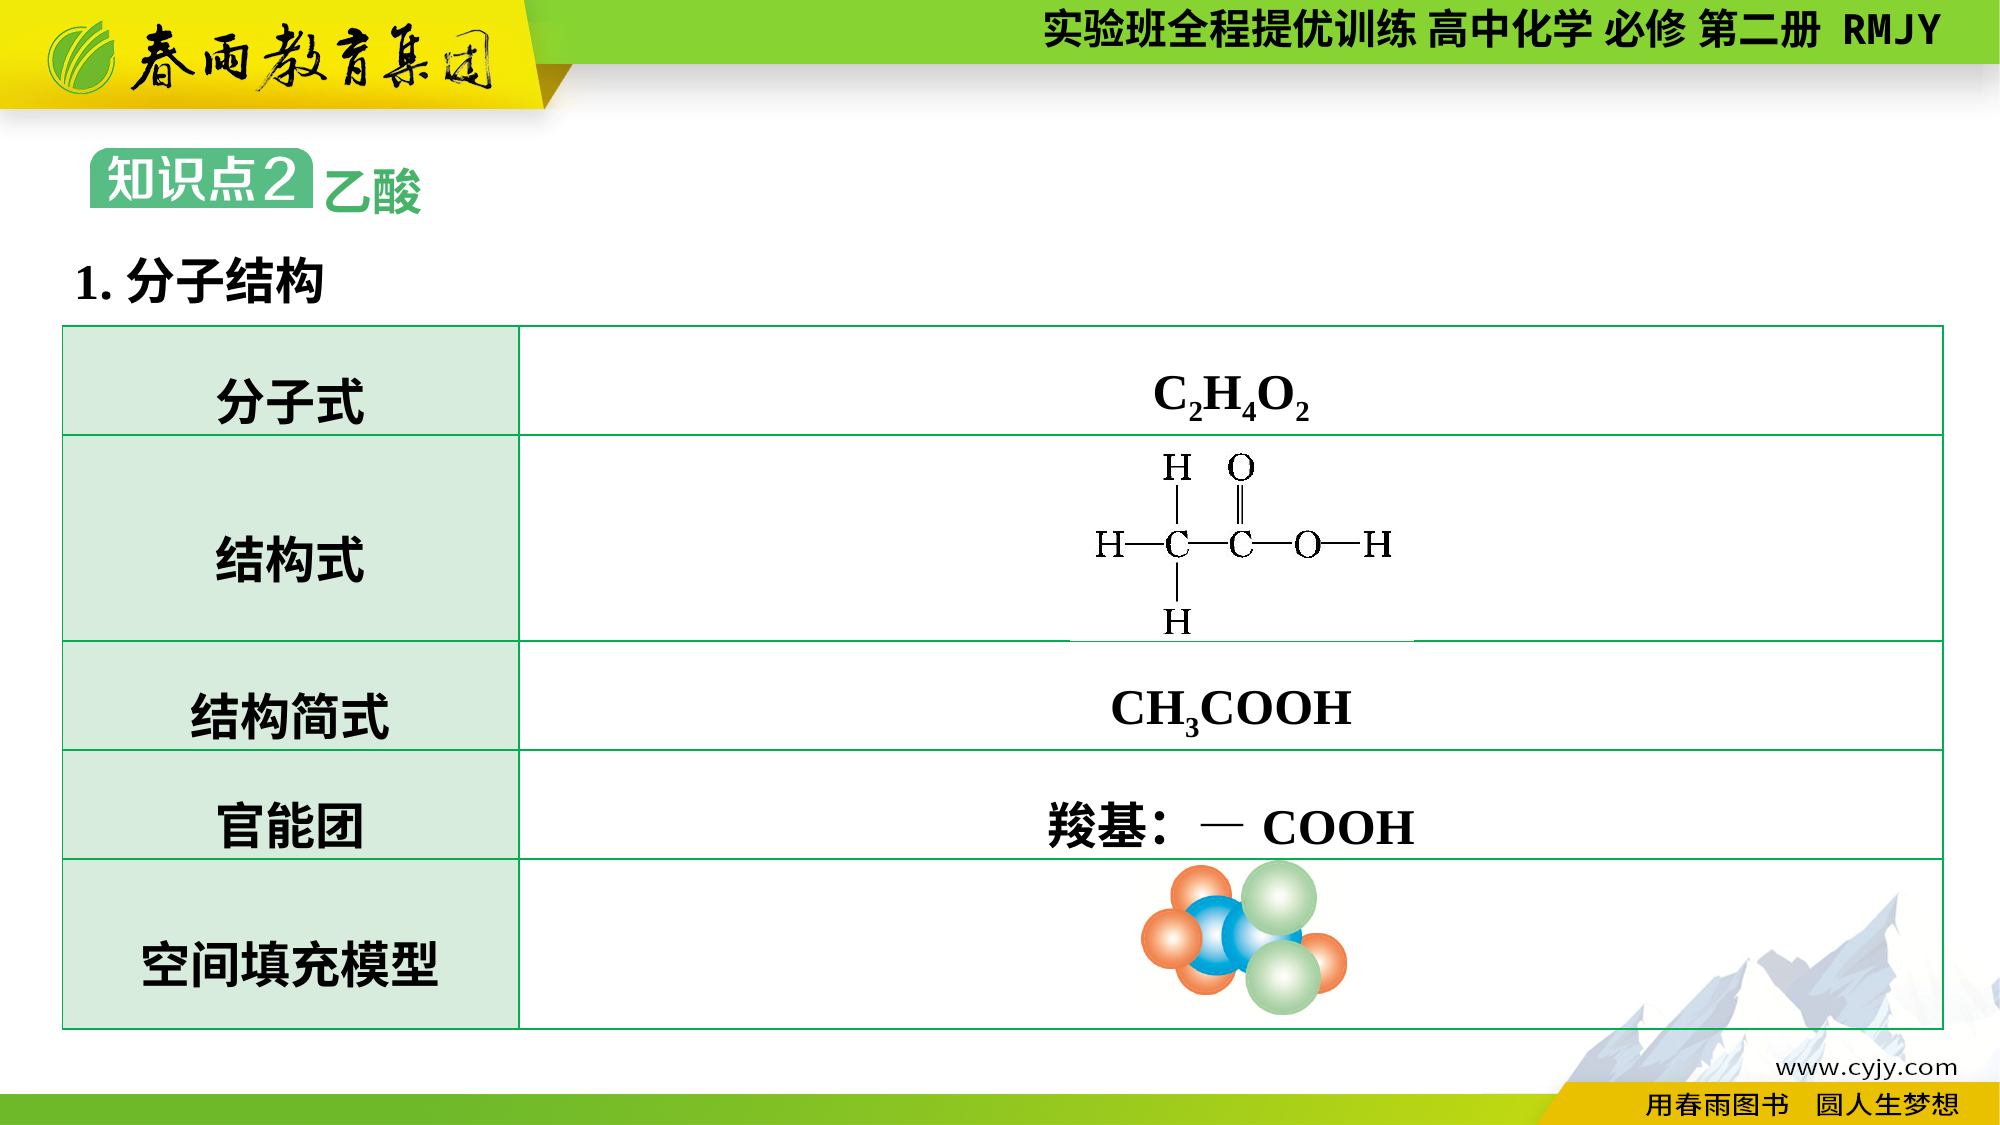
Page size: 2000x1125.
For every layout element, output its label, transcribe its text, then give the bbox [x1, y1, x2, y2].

list 乙酸 1.分子结构 [59, 122, 1944, 308]
picture [0, 0, 2000, 1125]
table_cell 空间填充模型 [63, 860, 518, 1028]
table_cell 结构简式 [63, 642, 518, 749]
table_cell CH3COOH [520, 642, 1942, 749]
table_header C2H4O2 [520, 327, 1942, 434]
table_header 分子式 [63, 327, 518, 434]
table_cell 结构式 [63, 436, 518, 640]
table_cell [520, 860, 1942, 1028]
table_cell 官能团 [63, 751, 518, 858]
table_cell [520, 436, 1942, 640]
table_cell 羧基：—COOH [520, 751, 1942, 858]
